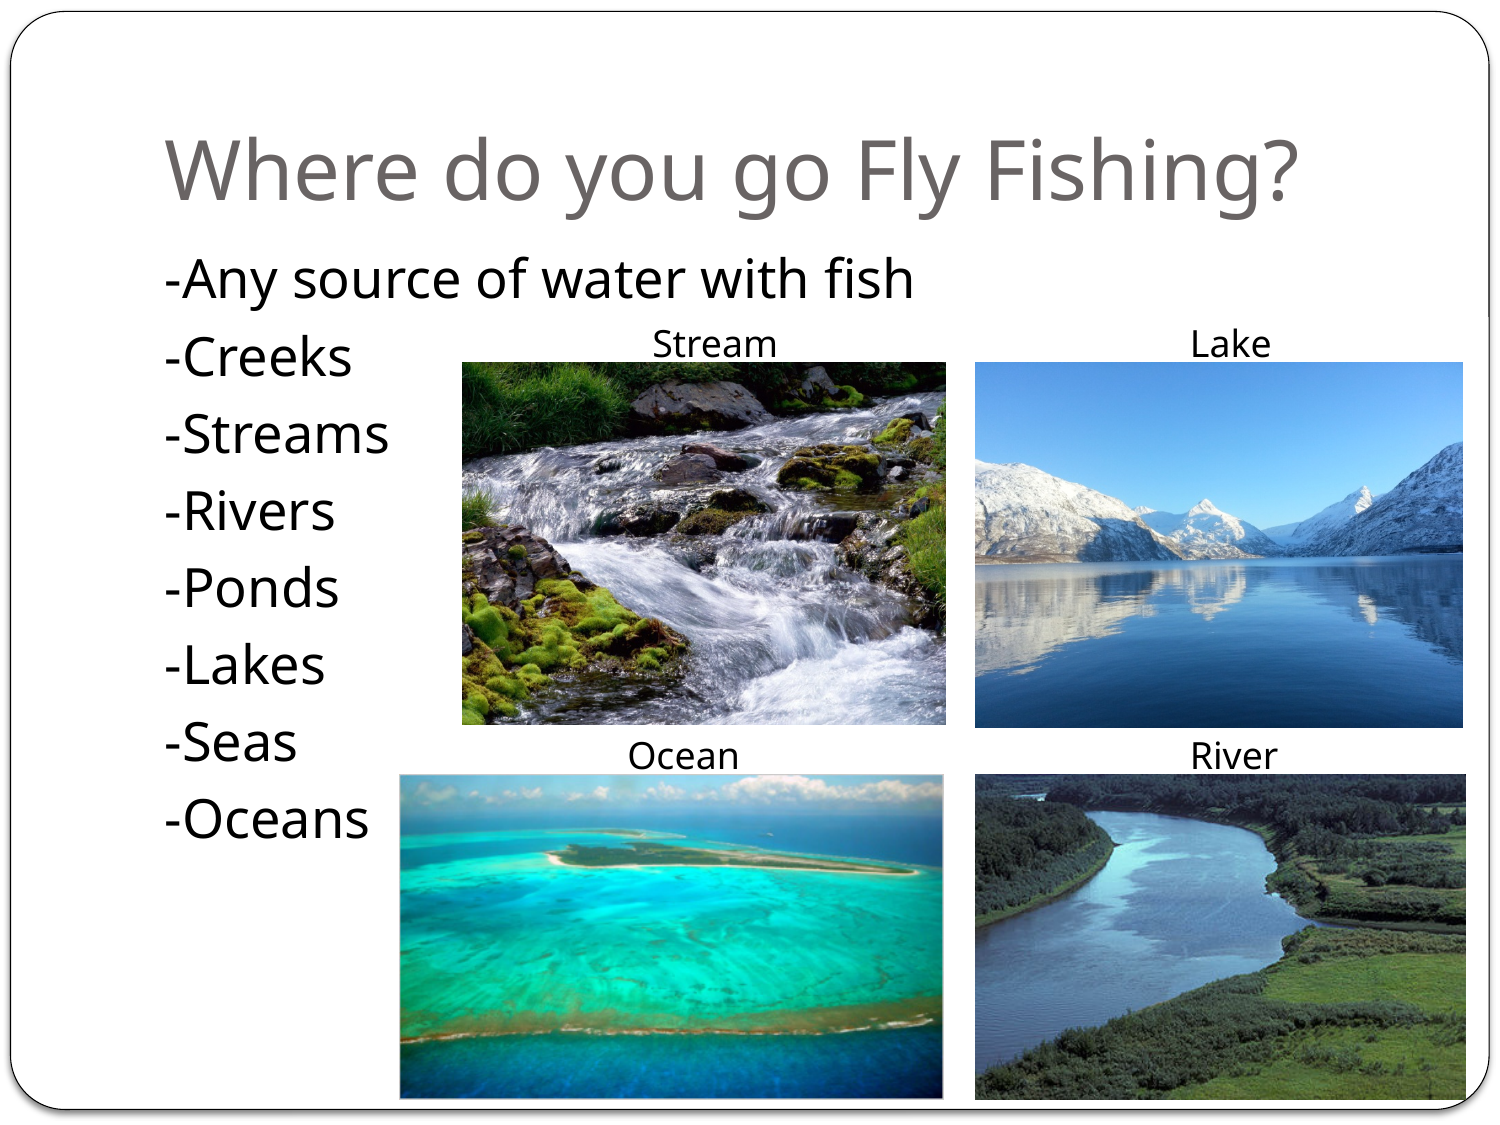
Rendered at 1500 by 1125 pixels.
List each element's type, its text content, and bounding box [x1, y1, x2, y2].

picture [974, 774, 1466, 1101]
picture [974, 362, 1463, 729]
picture [399, 774, 945, 1101]
text_box Lake [1174, 312, 1400, 360]
text_box River [1174, 738, 1338, 773]
text_box Ocean [612, 735, 775, 773]
picture [462, 362, 946, 726]
text_box Stream [637, 312, 825, 360]
list -Any source of water with fish -Creeks -Streams -Rivers -Ponds -Lakes -Seas -Oceans [150, 237, 1425, 988]
title Where do you go Fly Fishing? [150, 45, 1425, 233]
